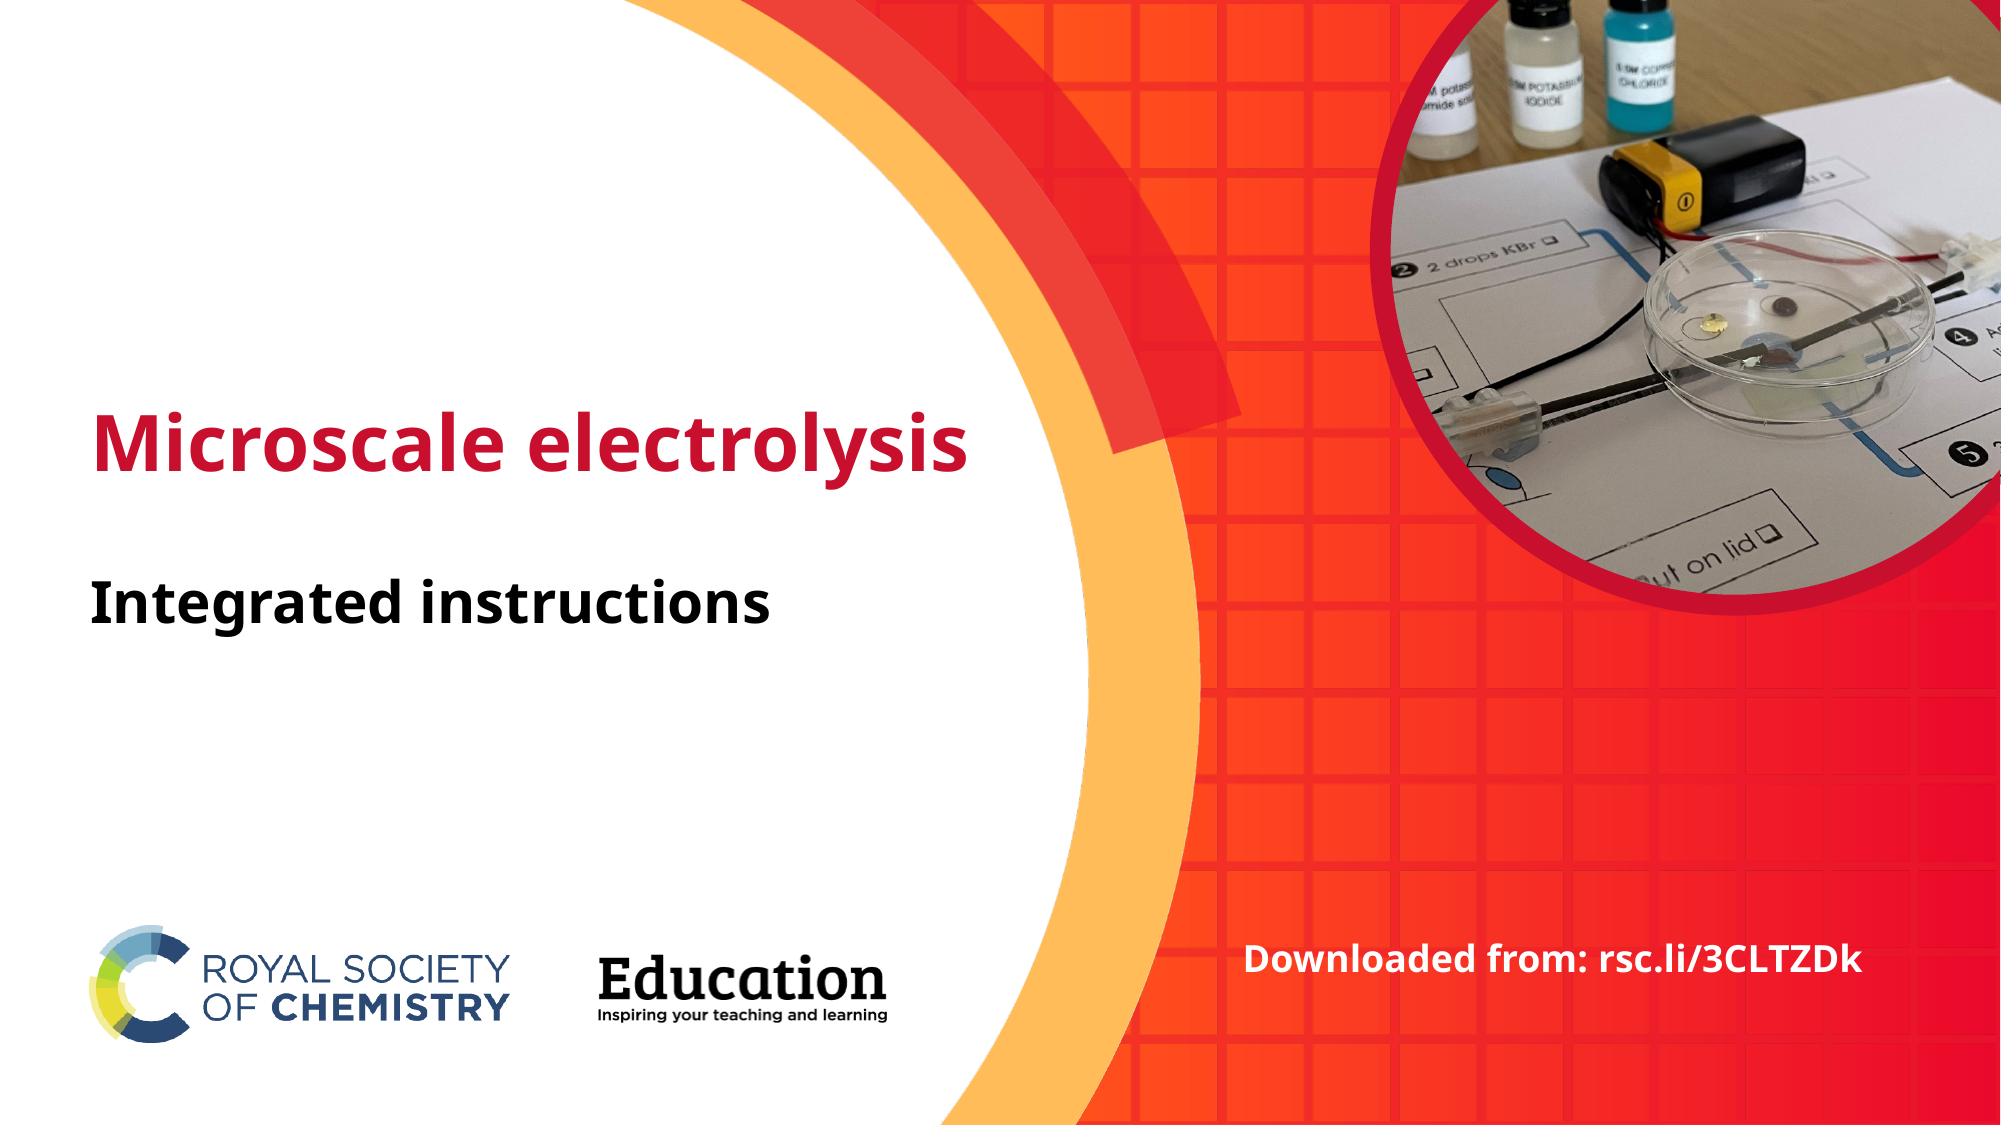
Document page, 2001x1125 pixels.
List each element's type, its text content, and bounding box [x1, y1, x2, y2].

picture [0, 0, 2001, 1125]
title Microscale electrolysis Integrated instructions [90, 404, 985, 806]
